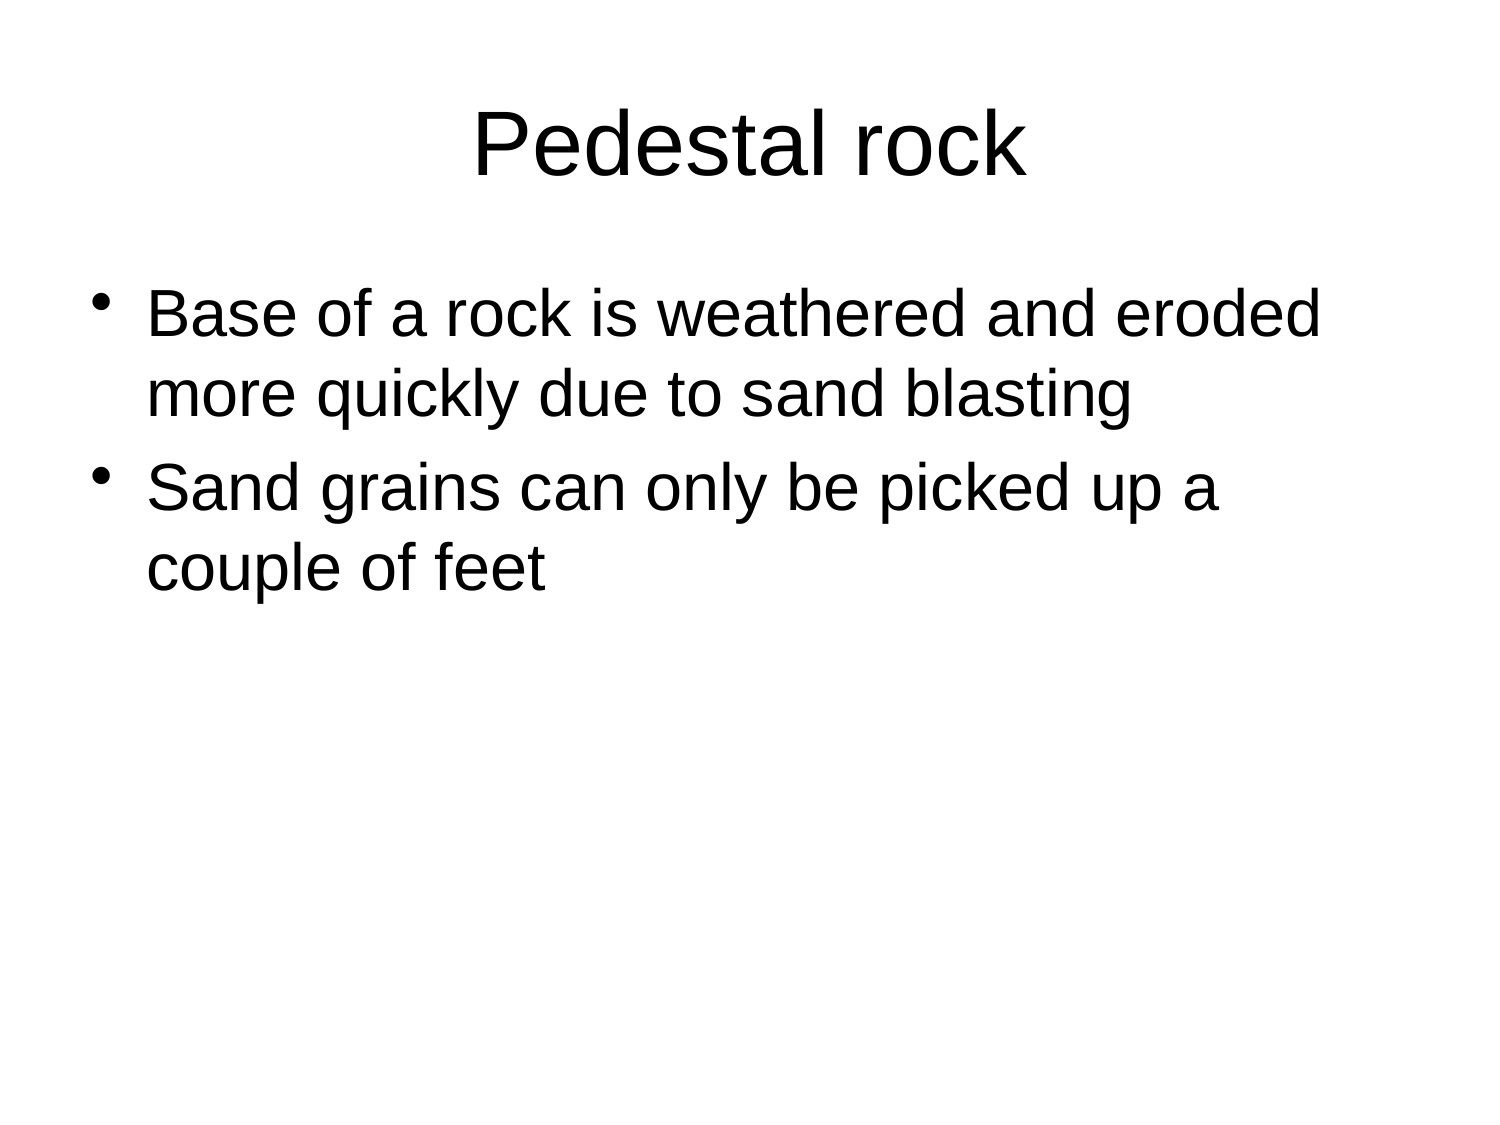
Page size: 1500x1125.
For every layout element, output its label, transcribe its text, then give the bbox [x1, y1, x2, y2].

title Pedestal rock [74, 44, 1426, 233]
list Base of a rock is weathered and eroded more quickly due to sand blasting Sand grains can only be picked up a couple of feet [74, 262, 1426, 1006]
